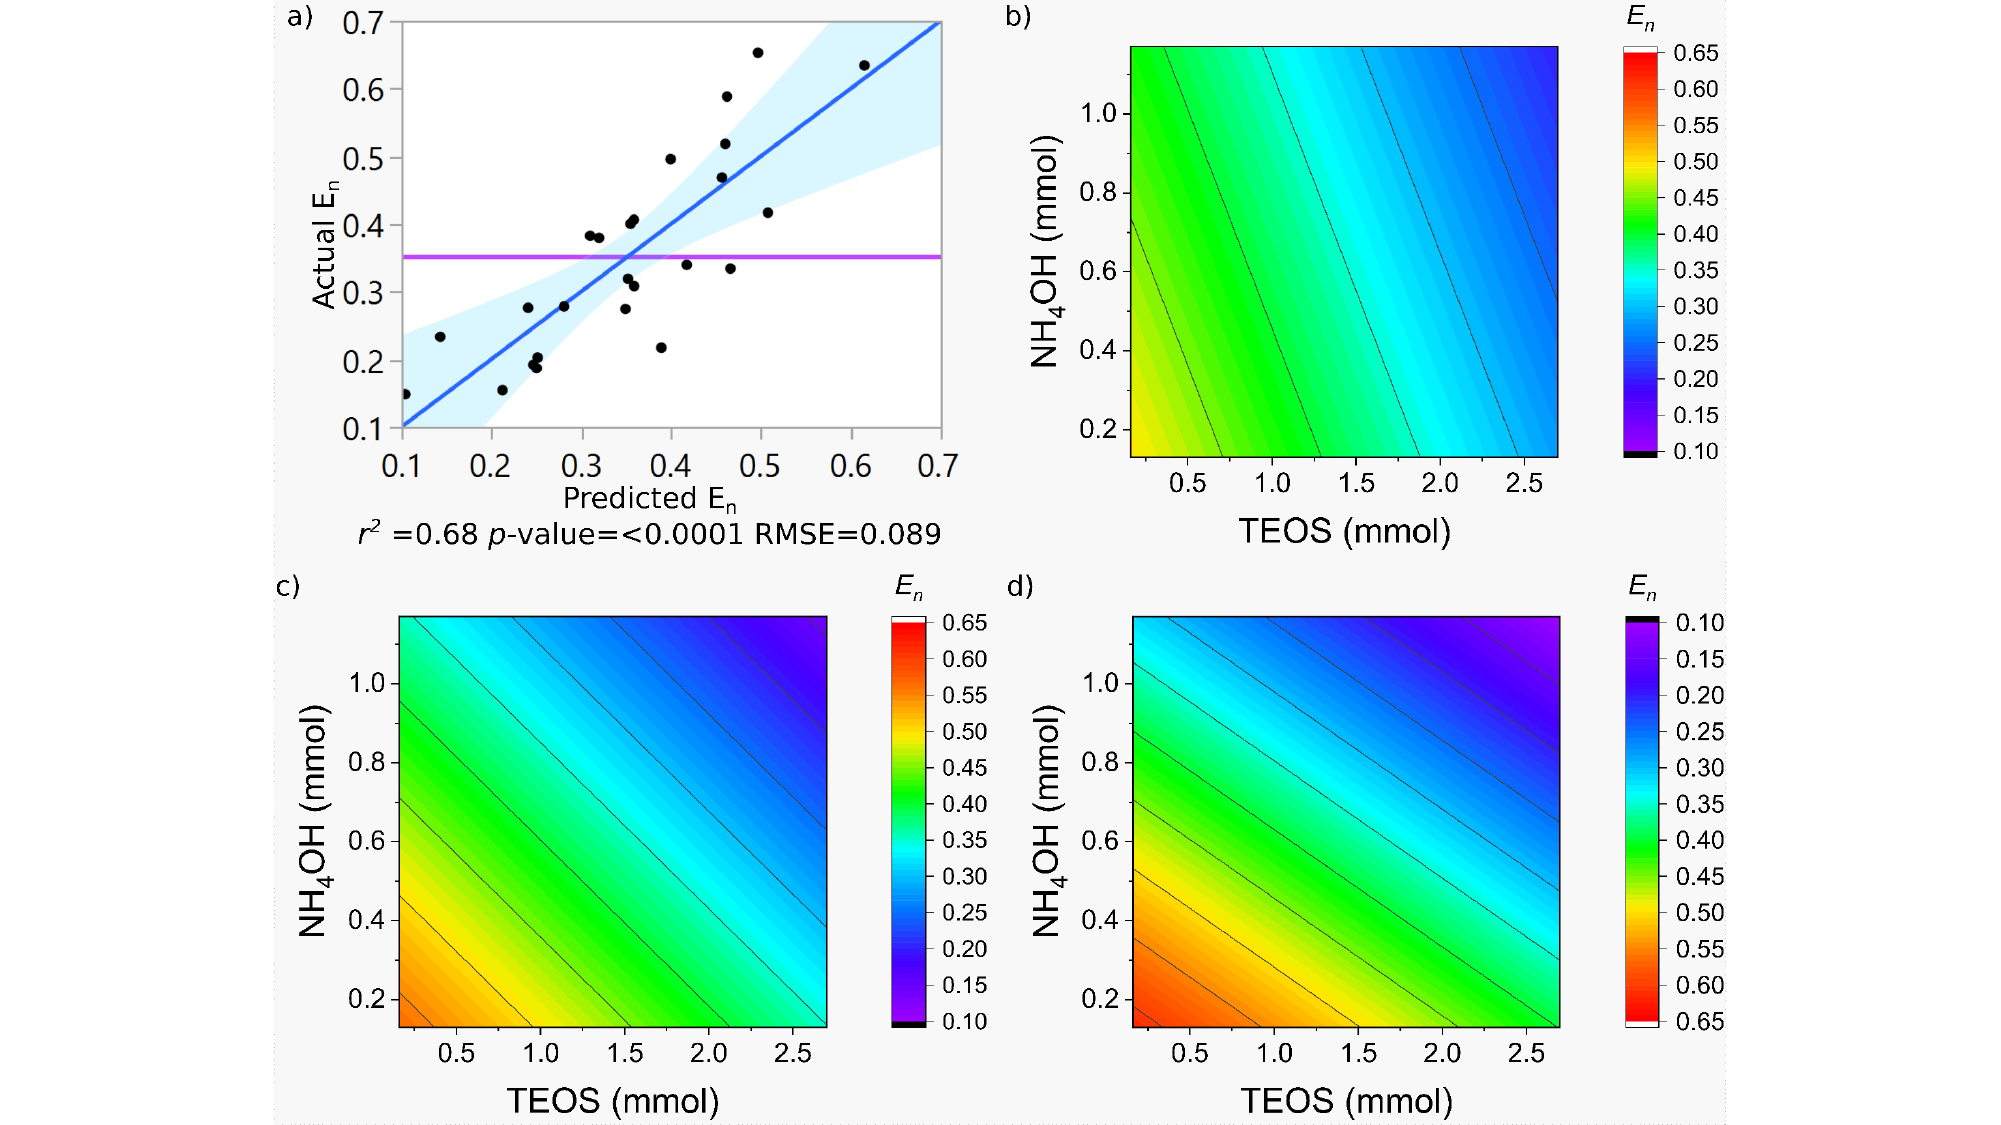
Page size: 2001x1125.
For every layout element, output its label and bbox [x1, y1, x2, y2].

picture [273, 0, 1726, 1125]
